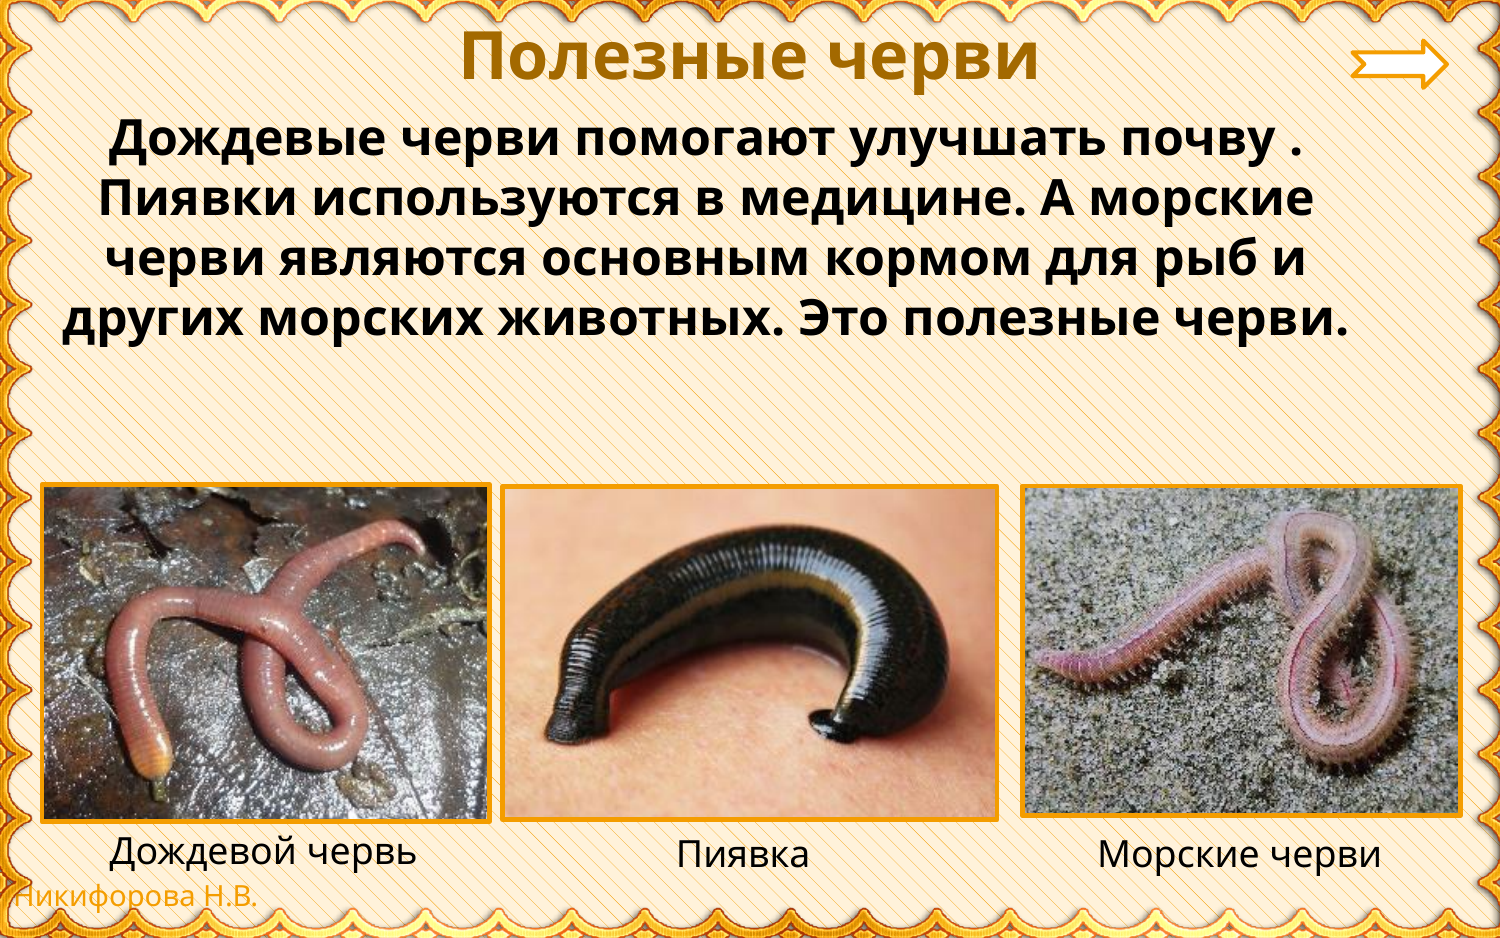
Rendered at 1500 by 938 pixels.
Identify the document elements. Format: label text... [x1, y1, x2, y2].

text_box [1350, 38, 1450, 90]
text_box Дождевые черви помогают улучшать почву . Пиявки используются в медицине. А морские черви являются основным кормом для рыб и других морских животных. Это полезные черви. [39, 97, 1374, 353]
text_box Морские черви [1055, 823, 1424, 883]
text_box Полезные черви [206, 5, 1294, 103]
text_box Пиявка [559, 826, 928, 883]
text_box Дождевой червь [94, 828, 433, 879]
picture [0, 0, 1500, 938]
